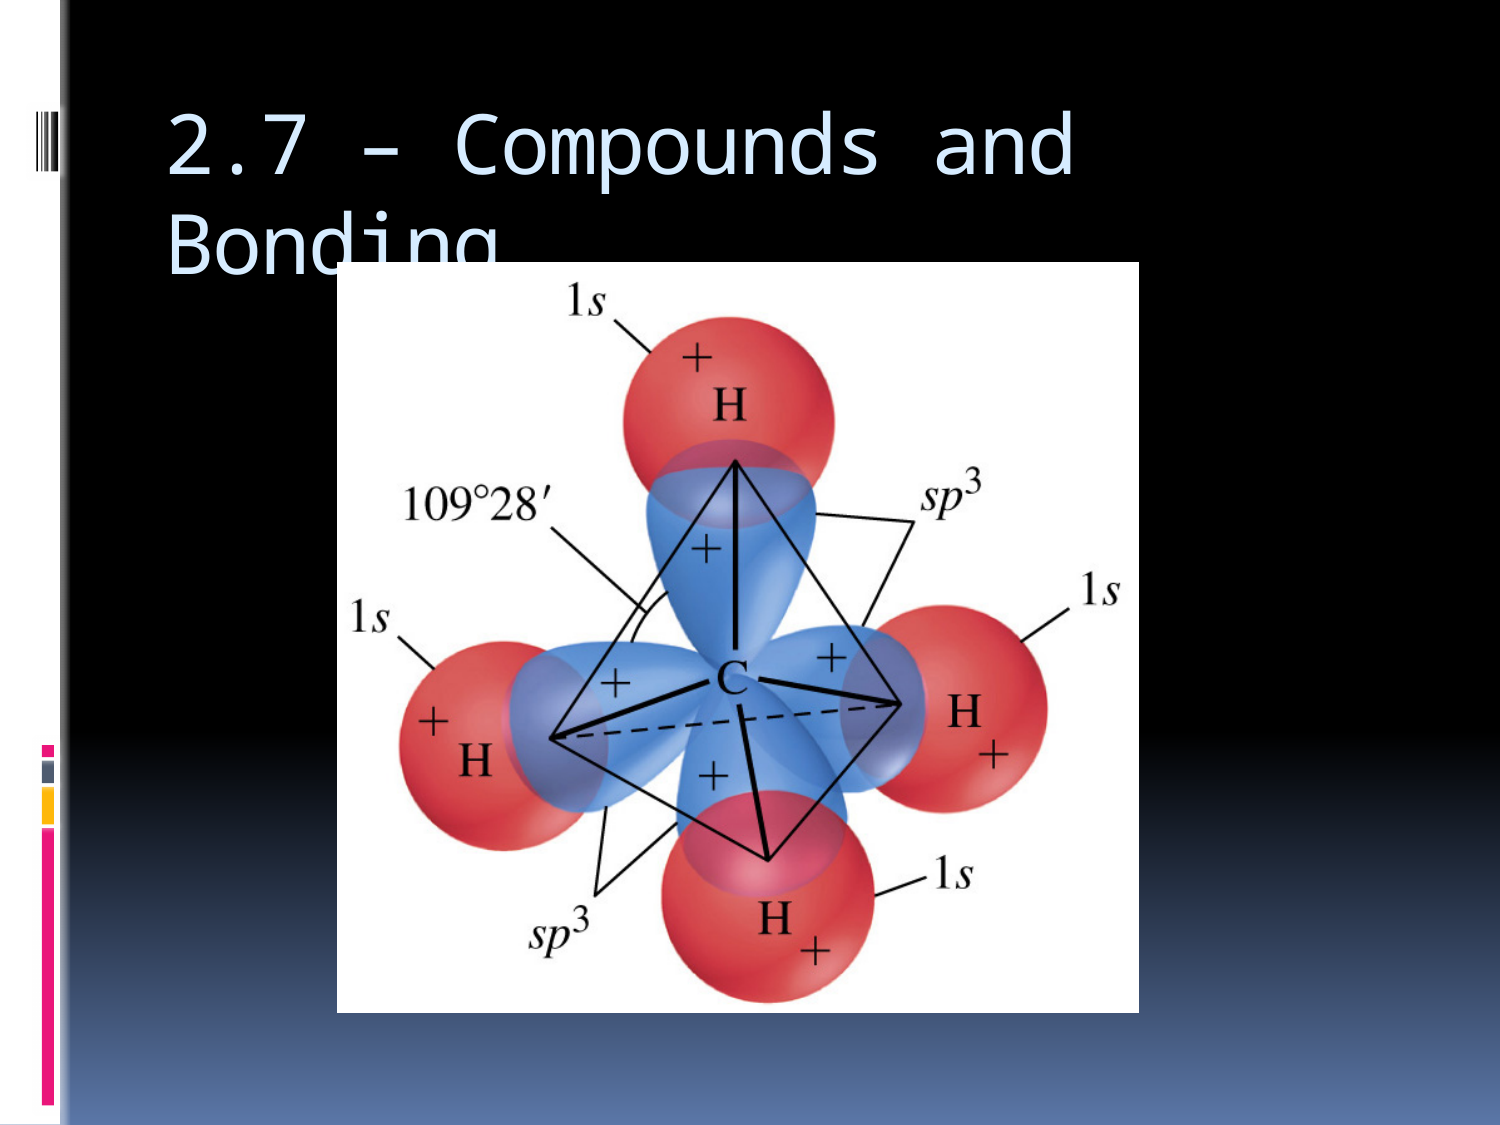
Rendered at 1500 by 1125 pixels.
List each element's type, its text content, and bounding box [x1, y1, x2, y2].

title 2.7 – Compounds and Bonding [150, 83, 1425, 234]
picture [337, 261, 1140, 1013]
